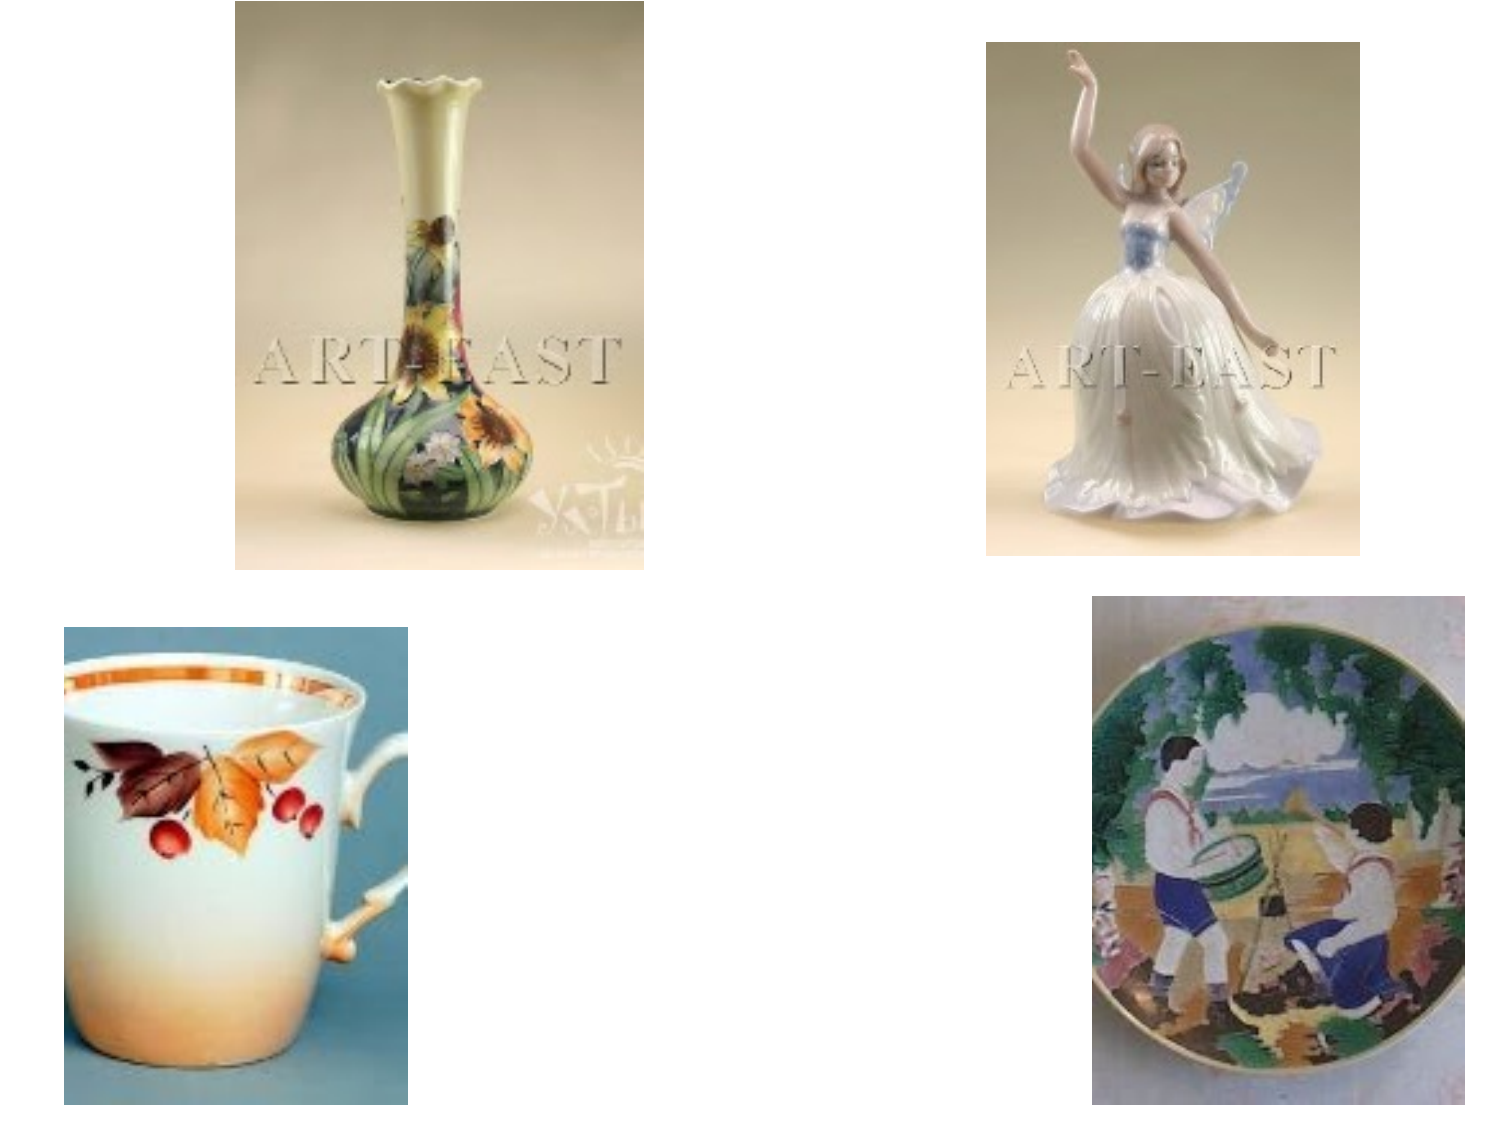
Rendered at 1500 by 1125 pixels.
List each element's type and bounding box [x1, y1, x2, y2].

picture [64, 627, 408, 1105]
list [1092, 596, 1465, 1105]
list [235, 1, 644, 571]
picture [985, 42, 1360, 557]
